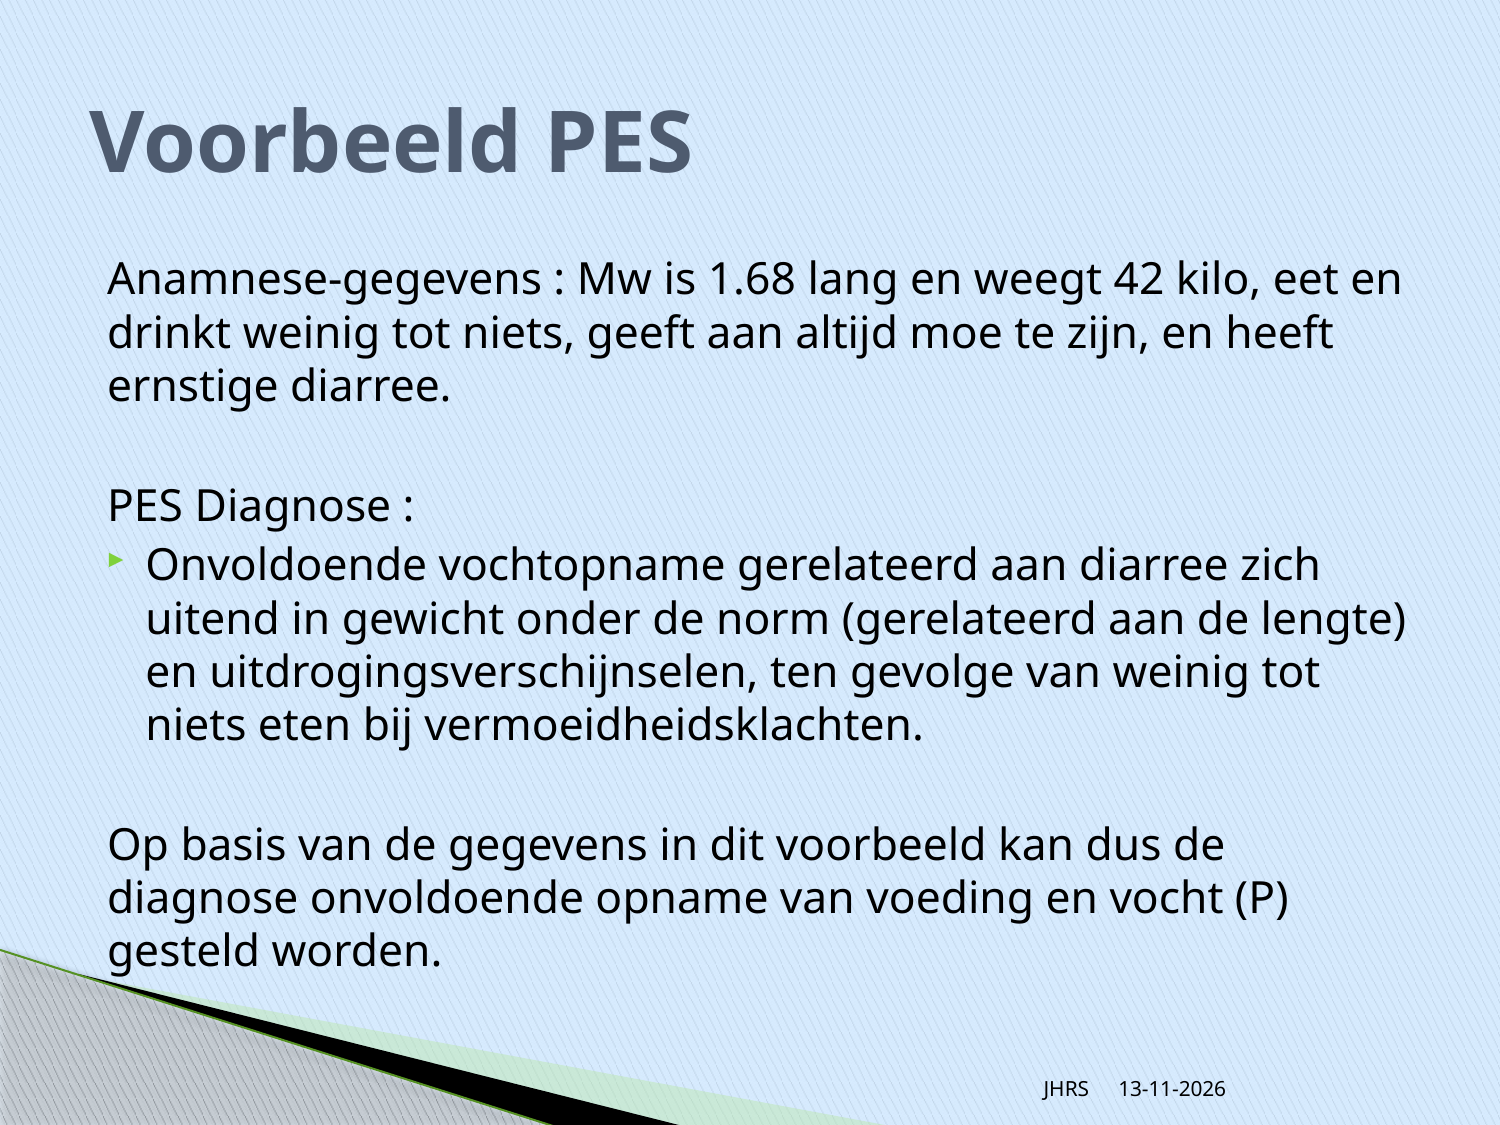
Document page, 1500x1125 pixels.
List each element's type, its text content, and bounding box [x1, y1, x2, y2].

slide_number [1105, 1051, 1419, 1112]
title Voorbeeld PES [75, 45, 1425, 233]
footer JHRS [718, 1051, 1105, 1112]
list Anamnese-gegevens : Mw is 1.68 lang en weegt 42 kilo, eet en drinkt weinig tot niets, geeft aan altijd moe te zijn, en heeft ernstige diarree. PES Diagnose : Onvoldoende vochtopname gerelateerd aan diarree zich uitend in gewicht onder de norm (gerelateerd aan de lengte) en uitdrogingsverschijnselen, ten gevolge van weinig tot niets eten bij vermoeidheidsklachten. Op basis van de gegevens in dit voorbeeld kan dus de diagnose onvoldoende opname van voeding en vocht (P) gesteld worden. [75, 243, 1425, 986]
